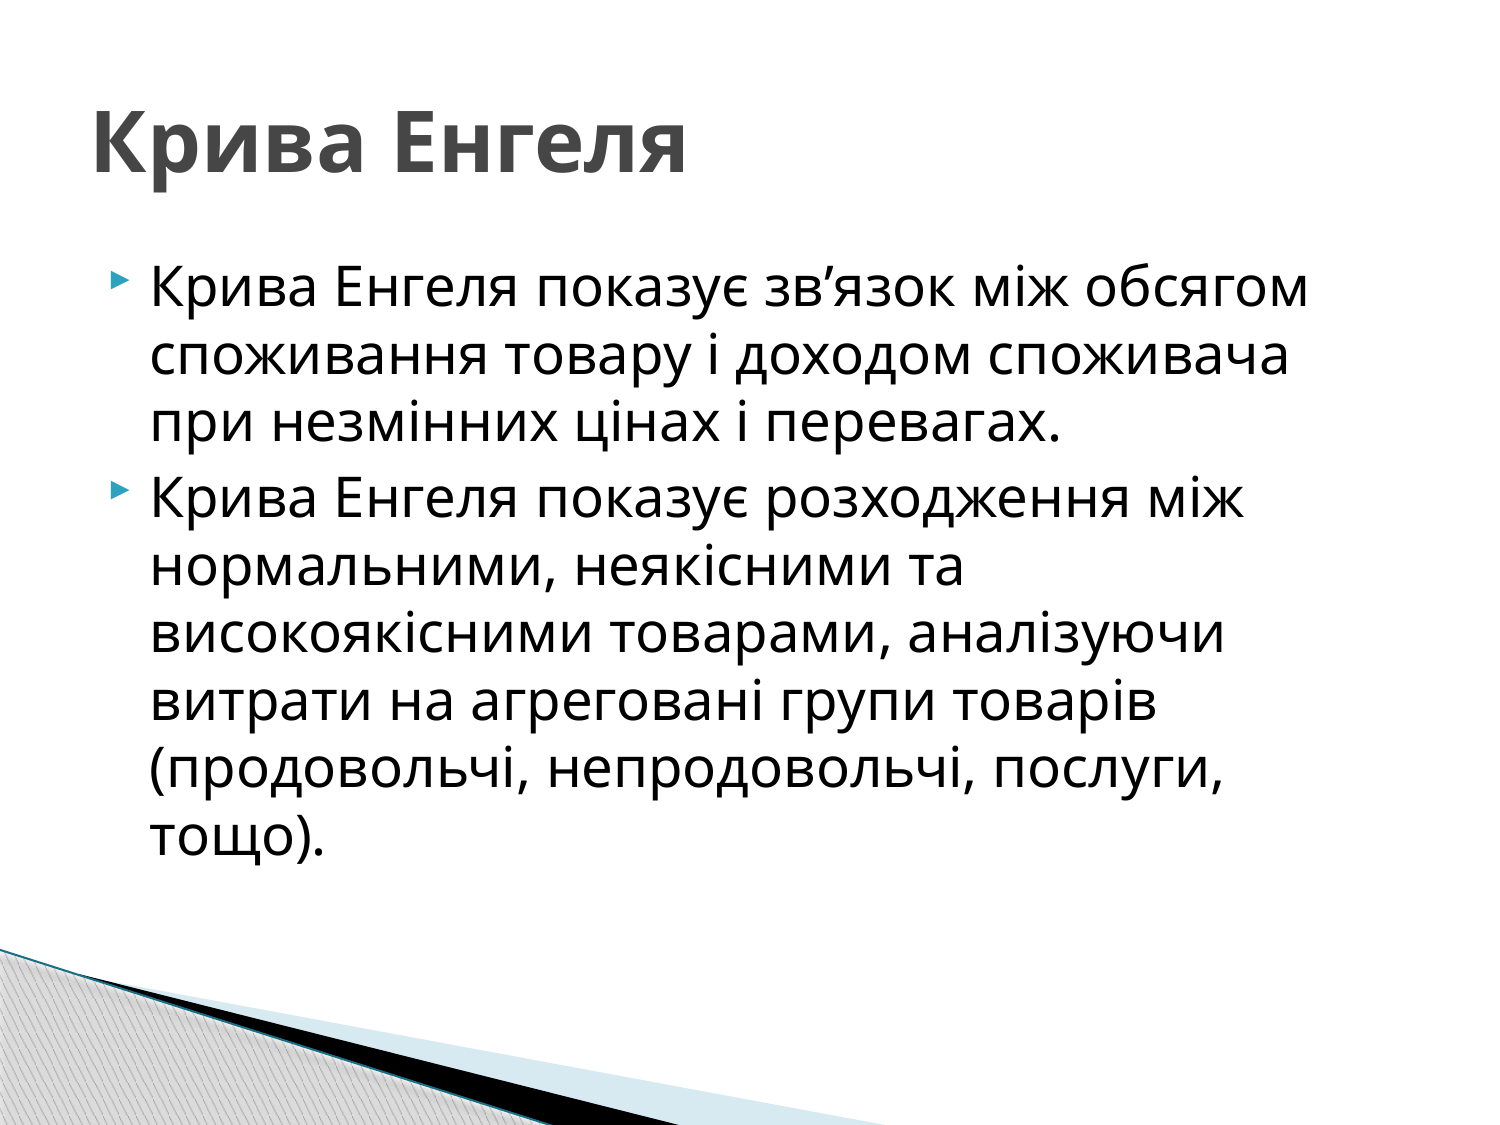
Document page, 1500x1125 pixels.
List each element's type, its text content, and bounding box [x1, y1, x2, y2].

title Крива Енгеля [75, 45, 1425, 233]
list Крива Енгеля показує зв’язок між обсягом споживання товару і доходом споживача при незмінних цінах і перевагах. Крива Енгеля показує розходження між нормальними, неякісними та високоякісними товарами, аналізуючи витрати на агреговані групи товарів (продовольчі, непродовольчі, послуги, тощо). [75, 243, 1425, 986]
